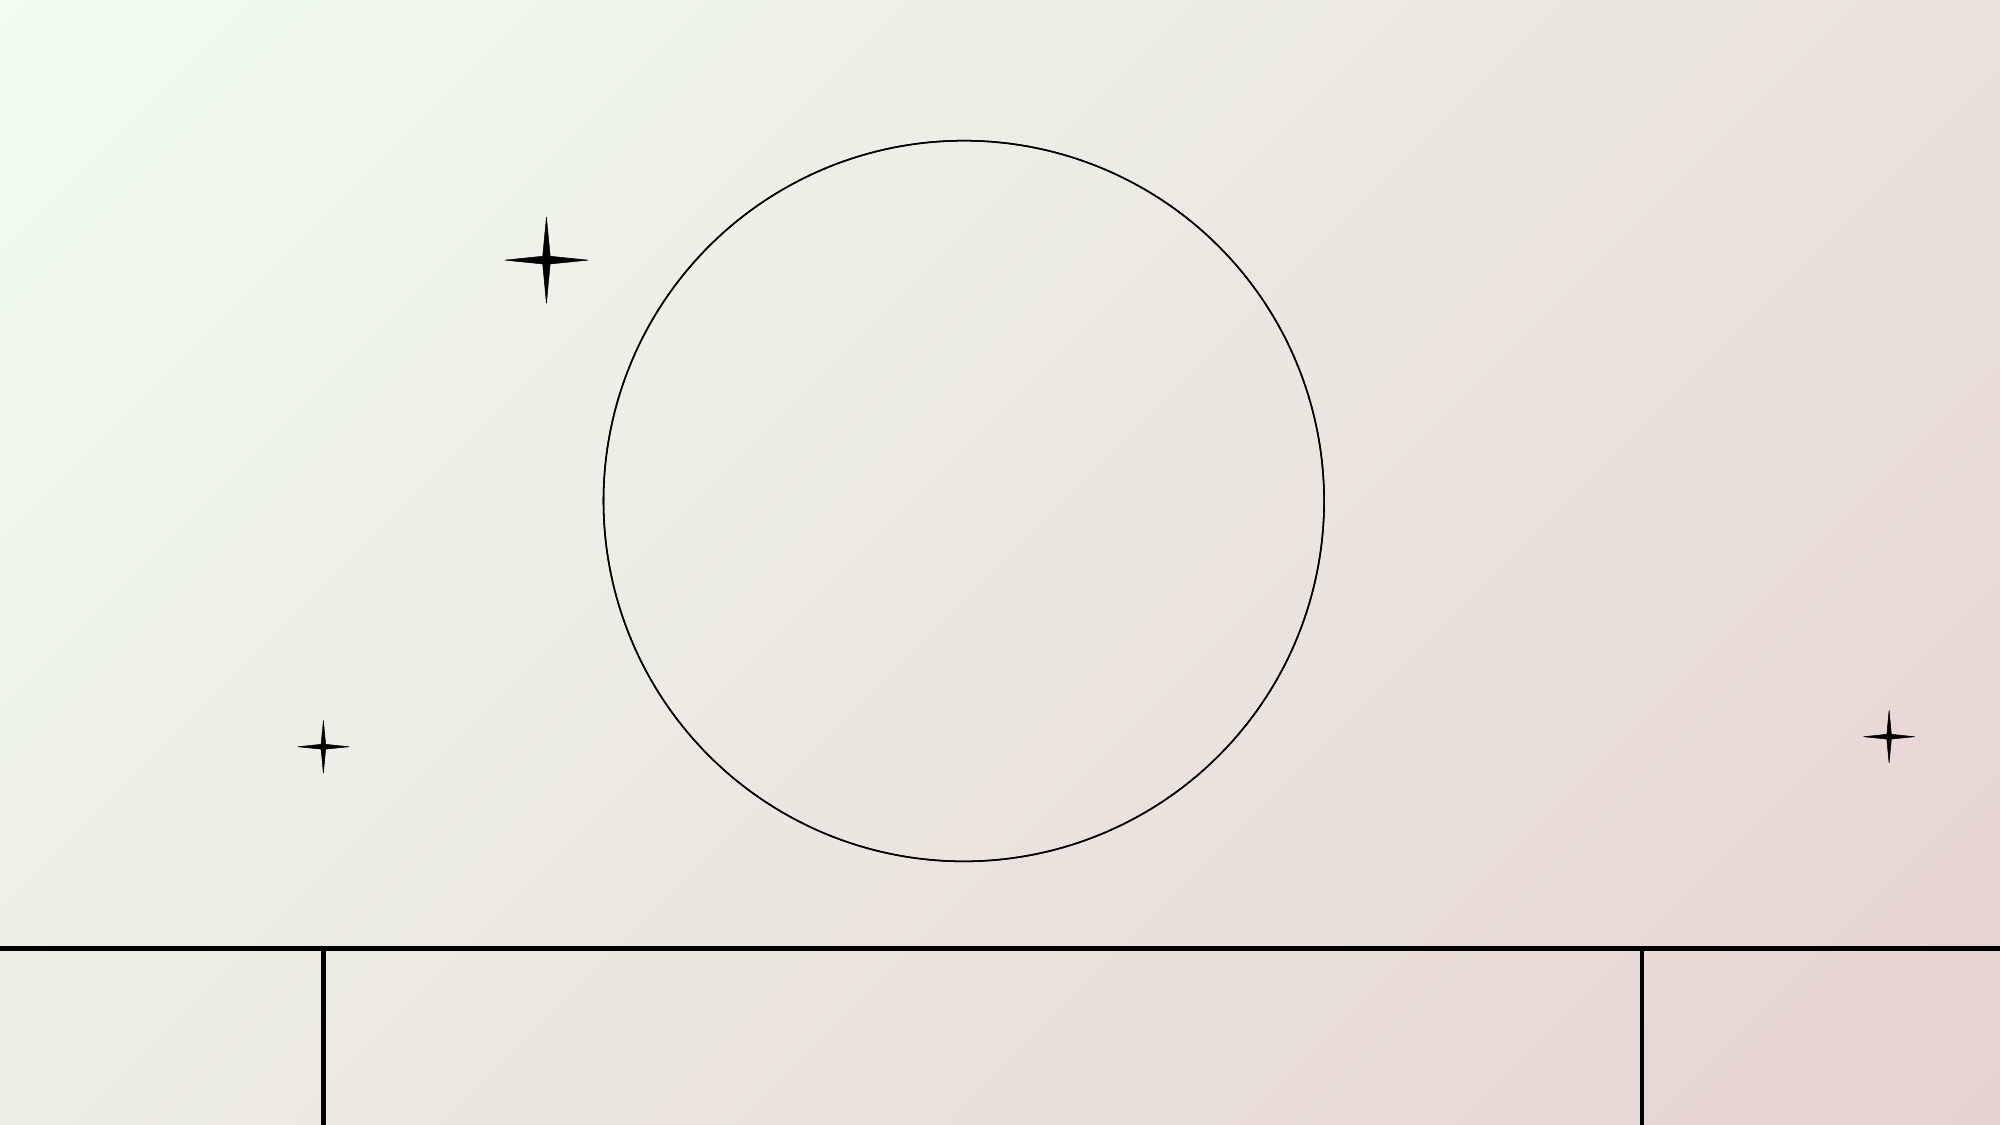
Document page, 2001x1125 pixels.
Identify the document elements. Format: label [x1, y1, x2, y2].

picture [1138, 140, 1861, 862]
text_box [598, 136, 1132, 866]
